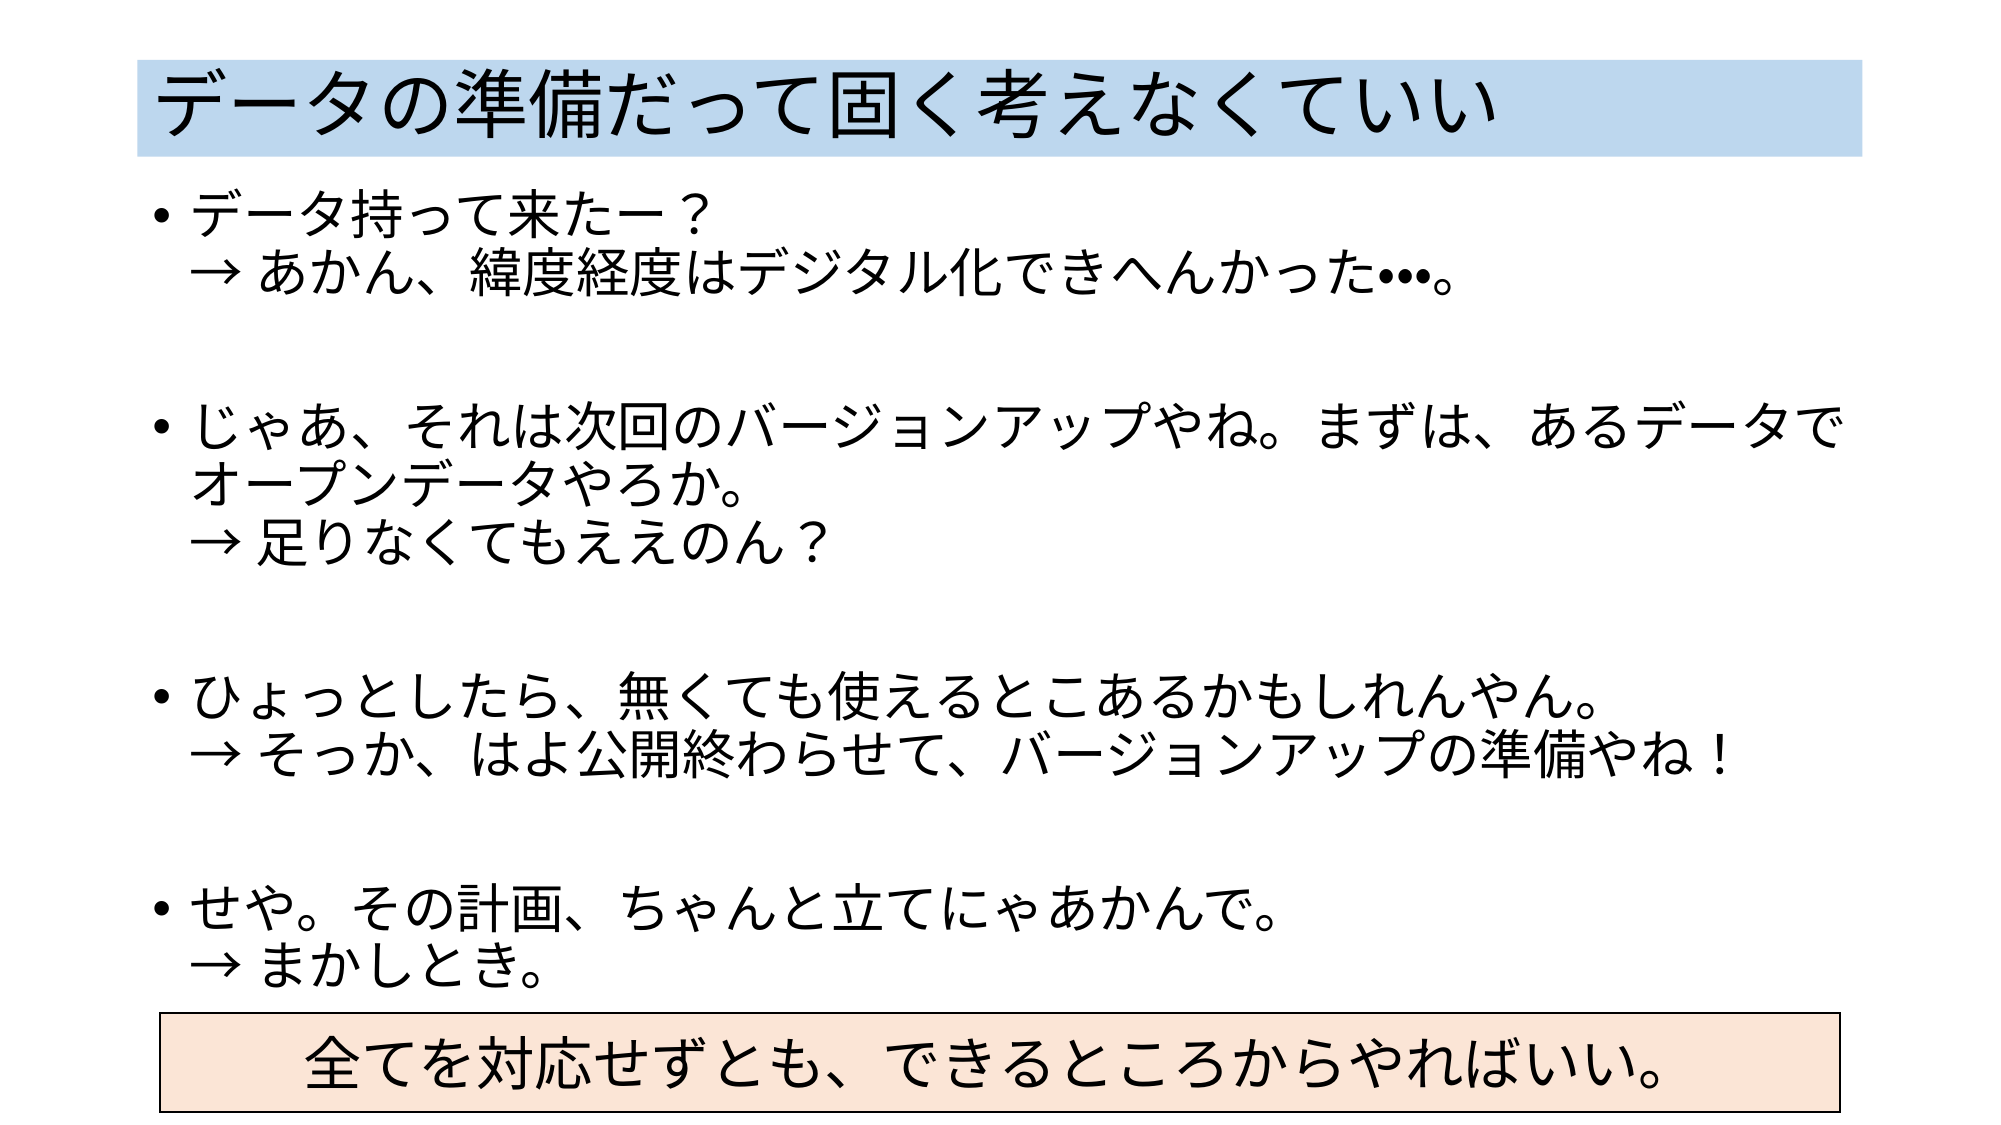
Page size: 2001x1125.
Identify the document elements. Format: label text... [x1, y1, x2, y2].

title データの準備だって固く考えなくていい [137, 59, 1863, 157]
text_box 全てを対応せずとも、できるところからやればいい。 [159, 1012, 1841, 1113]
list データ持って来たー？ → あかん、緯度経度はデジタル化できへんかった・・・。 じゃあ、それは次回のバージョンアップやね。まずは、あるデータでオープンデータやろか。 → 足りなくてもええのん？ ひょっとしたら、無くても使えるとこあるかもしれんやん。 → そっか、はよ公開終わらせて、バージョンアップの準備やね！ せや。その計画、ちゃんと立てにゃあかんで。 → まかしとき。 [137, 181, 1863, 1014]
